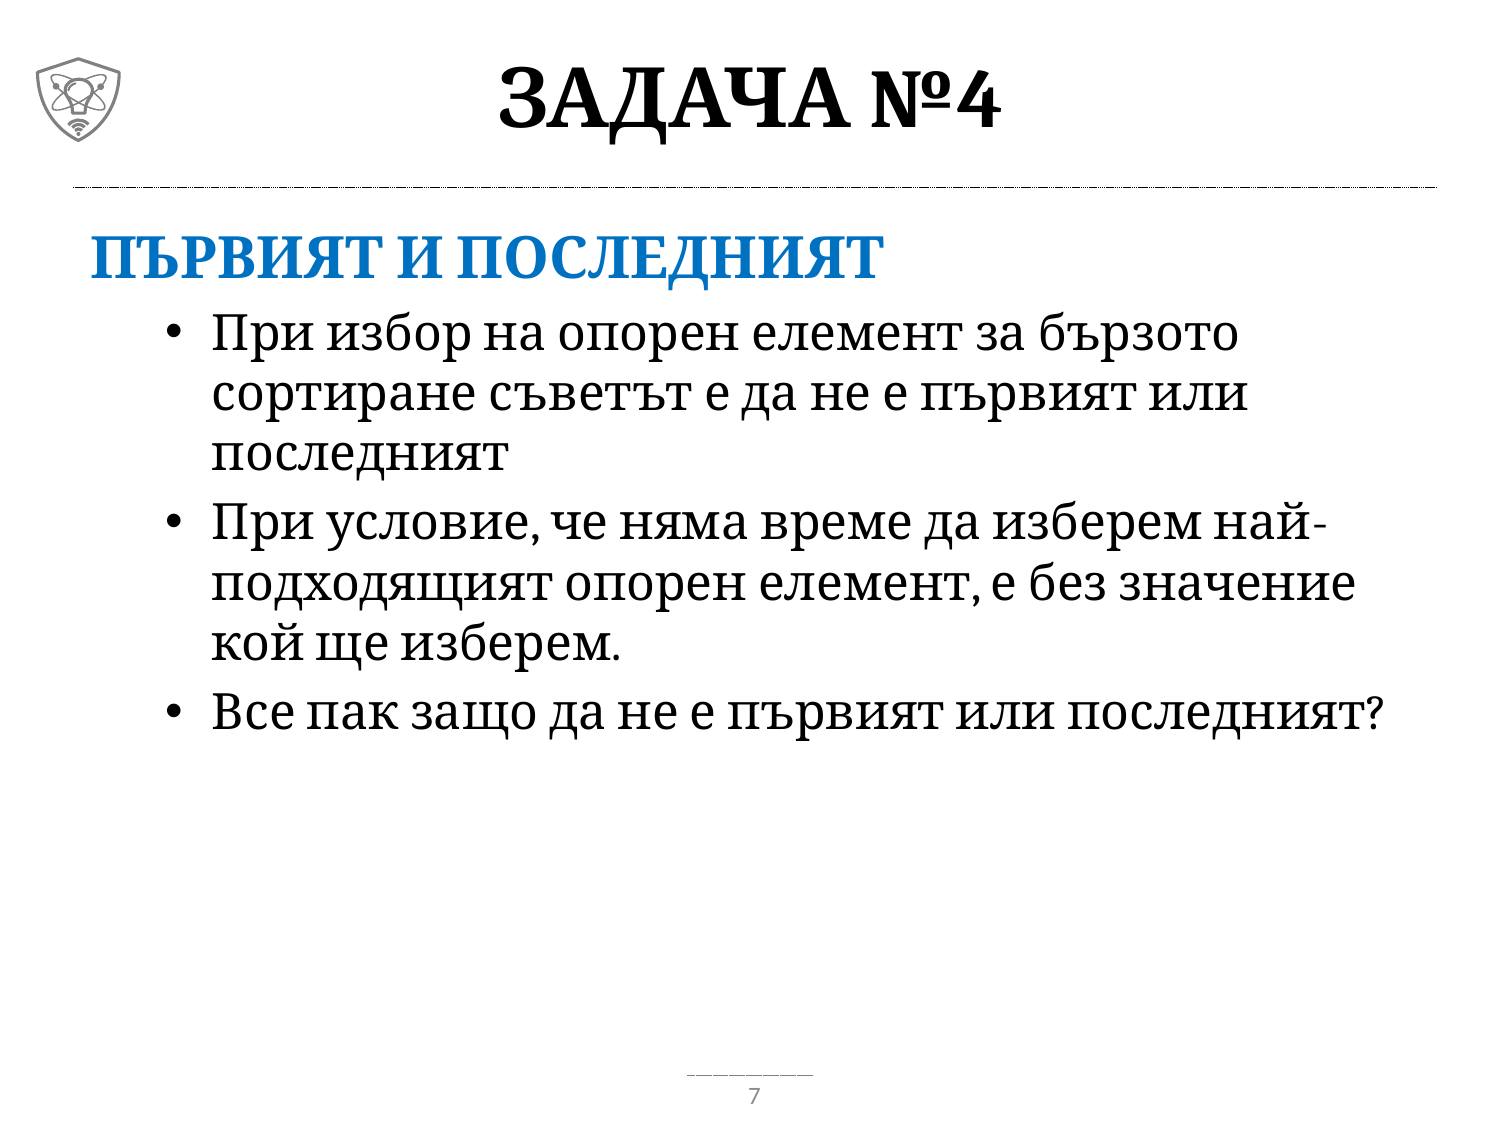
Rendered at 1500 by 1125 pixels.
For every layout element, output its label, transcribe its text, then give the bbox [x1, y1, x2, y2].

slide_number 7 [579, 1065, 930, 1125]
title Задача №4 [0, 0, 1500, 188]
list Първият и последният При избор на опорен елемент за бързото сортиране съветът е да не е първият или последният При условие, че няма време да изберем най-подходящият опорен елемент, е без значение кой ще изберем. Все пак защо да не е първият или последният? [75, 212, 1450, 1063]
